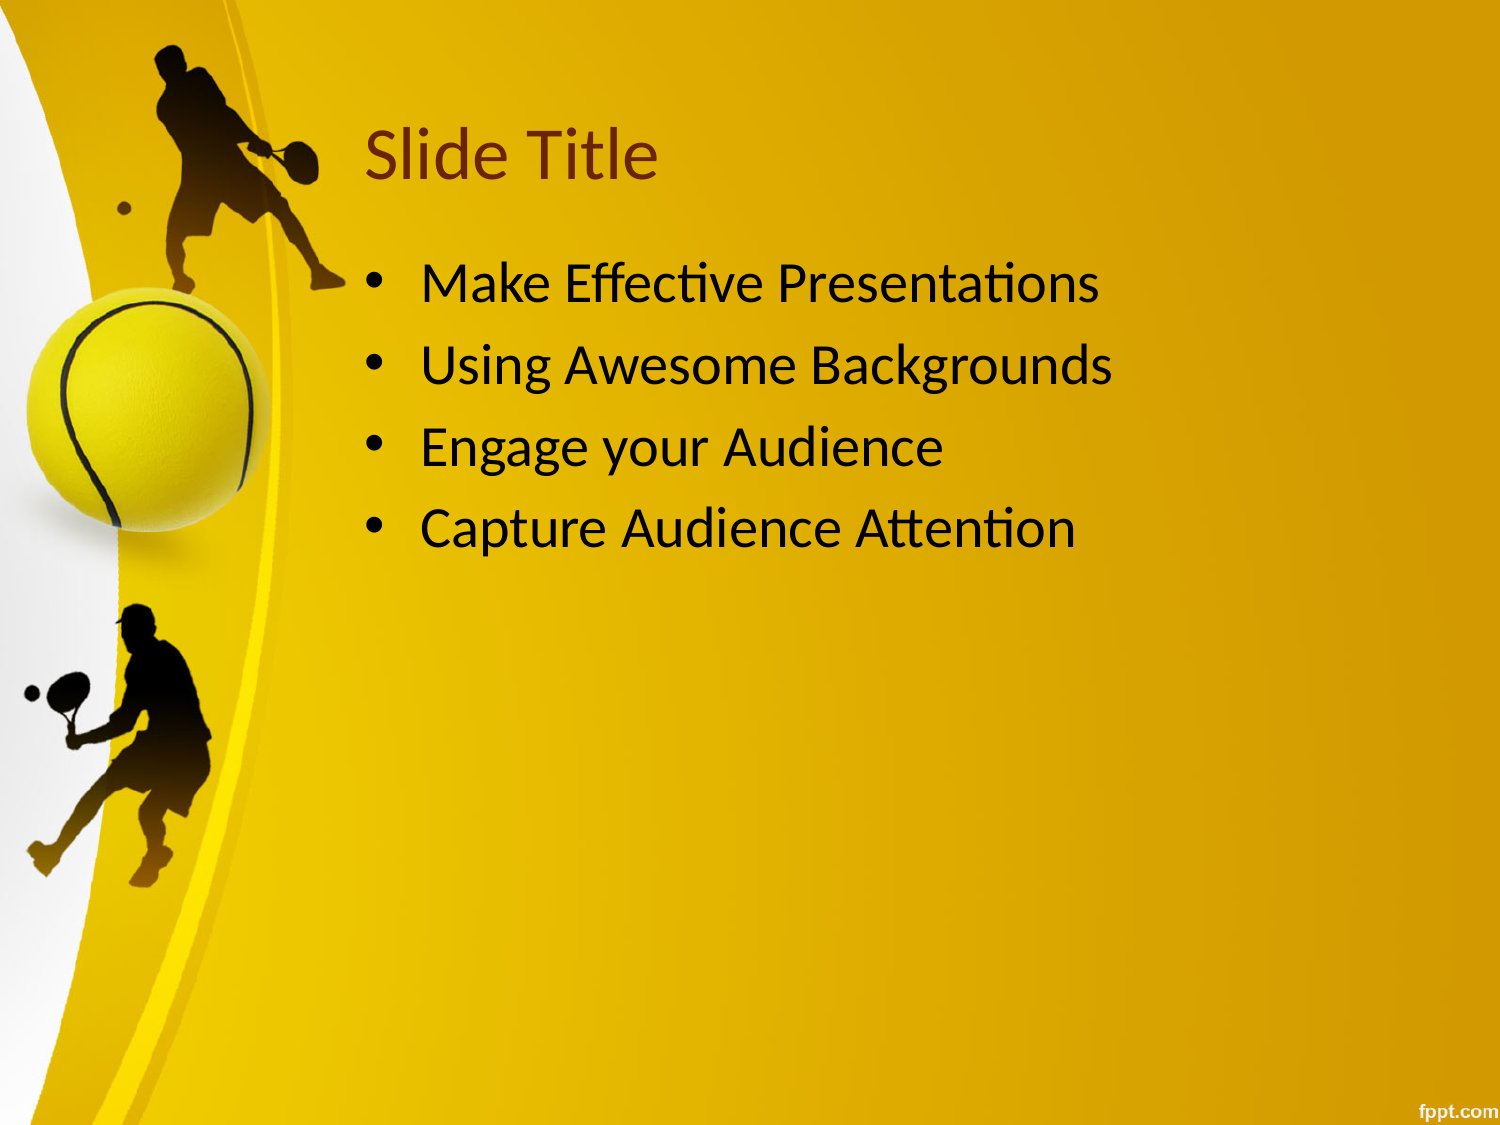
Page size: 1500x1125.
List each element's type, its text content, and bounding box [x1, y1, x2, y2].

title Slide Title [349, 86, 1427, 212]
picture [0, 0, 1500, 1125]
list Make Effective Presentations Using Awesome Backgrounds Engage your Audience Capture Audience Attention [349, 236, 1427, 939]
